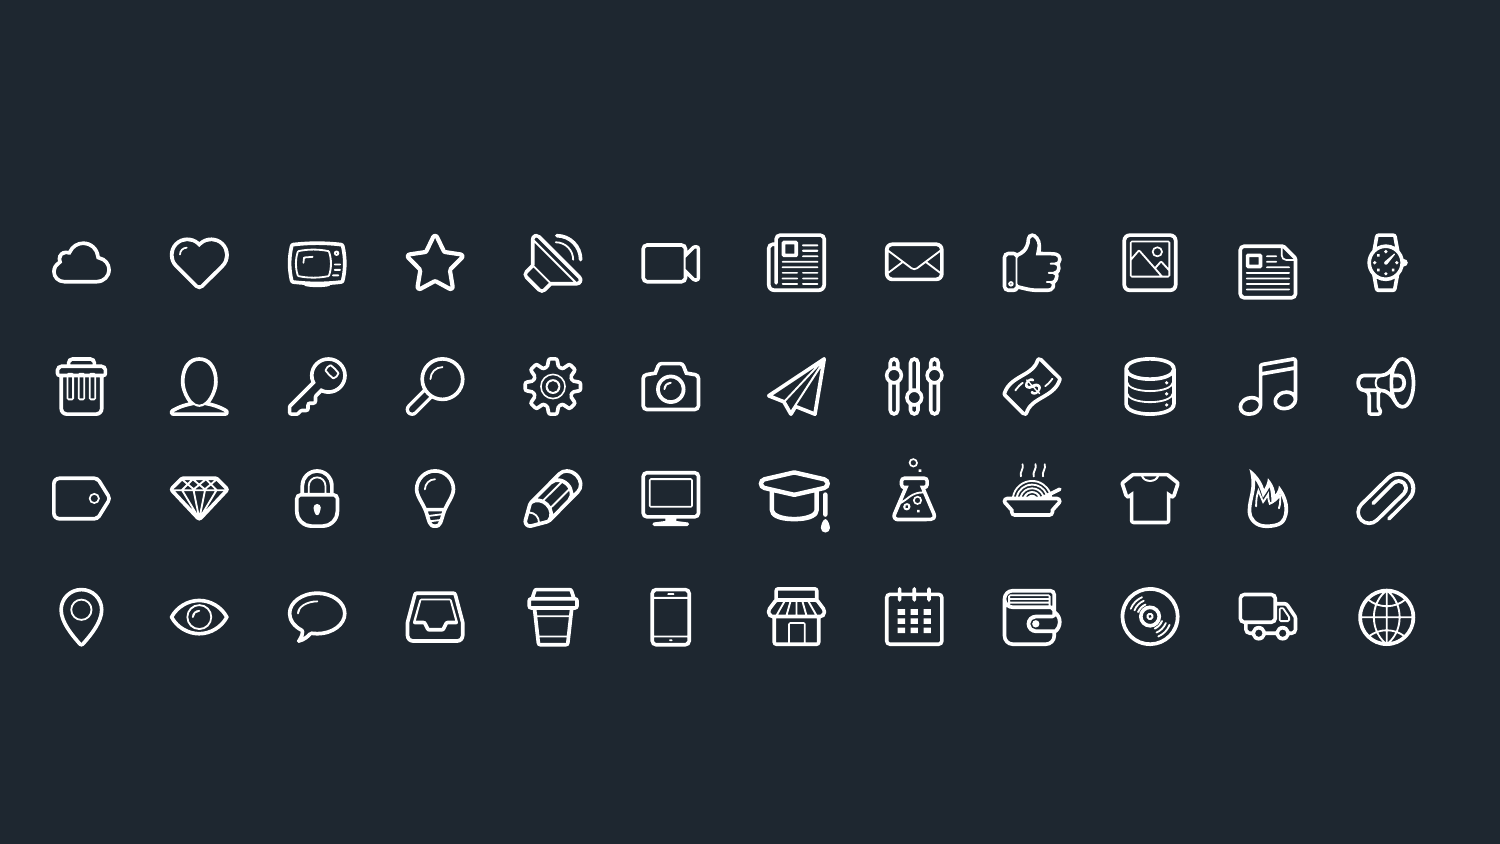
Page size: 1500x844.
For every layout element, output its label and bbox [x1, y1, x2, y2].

text_box [1151, 246, 1163, 258]
text_box [641, 361, 701, 412]
text_box [1120, 472, 1180, 525]
text_box [527, 587, 579, 647]
text_box [523, 233, 583, 293]
text_box [758, 470, 830, 533]
text_box [1384, 253, 1395, 265]
text_box [1255, 487, 1282, 510]
text_box [884, 586, 944, 647]
text_box [1019, 463, 1024, 478]
text_box [51, 476, 111, 521]
text_box [52, 241, 111, 284]
text_box [297, 600, 319, 615]
text_box [641, 243, 701, 284]
text_box [287, 241, 347, 288]
text_box [884, 357, 944, 416]
text_box [1367, 233, 1408, 293]
text_box [1356, 357, 1416, 416]
text_box [294, 469, 340, 528]
text_box [191, 609, 201, 619]
text_box [169, 237, 229, 290]
text_box [554, 241, 575, 261]
text_box [523, 357, 583, 416]
text_box [1129, 240, 1171, 278]
text_box [884, 242, 944, 282]
text_box [405, 357, 465, 416]
text_box [169, 476, 229, 521]
text_box [302, 255, 314, 264]
text_box [1238, 244, 1298, 300]
text_box [169, 598, 229, 636]
text_box [1356, 471, 1416, 526]
text_box [405, 233, 465, 292]
text_box [554, 233, 583, 262]
text_box [287, 357, 347, 417]
text_box [641, 470, 701, 527]
text_box [1044, 378, 1054, 387]
text_box [884, 468, 944, 529]
text_box [1002, 357, 1062, 416]
text_box [1120, 587, 1180, 647]
text_box [413, 598, 458, 632]
text_box [287, 591, 347, 643]
text_box [1014, 382, 1024, 392]
text_box [1032, 463, 1037, 478]
text_box [766, 357, 827, 416]
text_box [1238, 357, 1298, 416]
text_box [70, 598, 93, 621]
text_box [1122, 233, 1178, 293]
text_box [186, 604, 213, 631]
text_box [1358, 588, 1416, 647]
text_box [294, 248, 332, 279]
text_box [1124, 357, 1176, 416]
text_box [766, 233, 827, 293]
text_box [1025, 378, 1041, 395]
text_box [1238, 592, 1298, 641]
text_box [66, 372, 75, 401]
text_box [1041, 463, 1046, 478]
text_box [55, 357, 108, 416]
text_box [333, 250, 340, 256]
text_box [59, 587, 104, 647]
text_box [1002, 480, 1062, 517]
text_box [1247, 469, 1289, 529]
text_box [523, 469, 583, 528]
text_box [766, 587, 827, 647]
text_box [414, 469, 456, 529]
text_box [650, 587, 692, 647]
text_box [1002, 233, 1062, 293]
text_box [1002, 588, 1062, 647]
text_box [405, 591, 465, 643]
text_box [88, 372, 97, 401]
text_box [77, 372, 86, 401]
text_box [169, 357, 229, 416]
